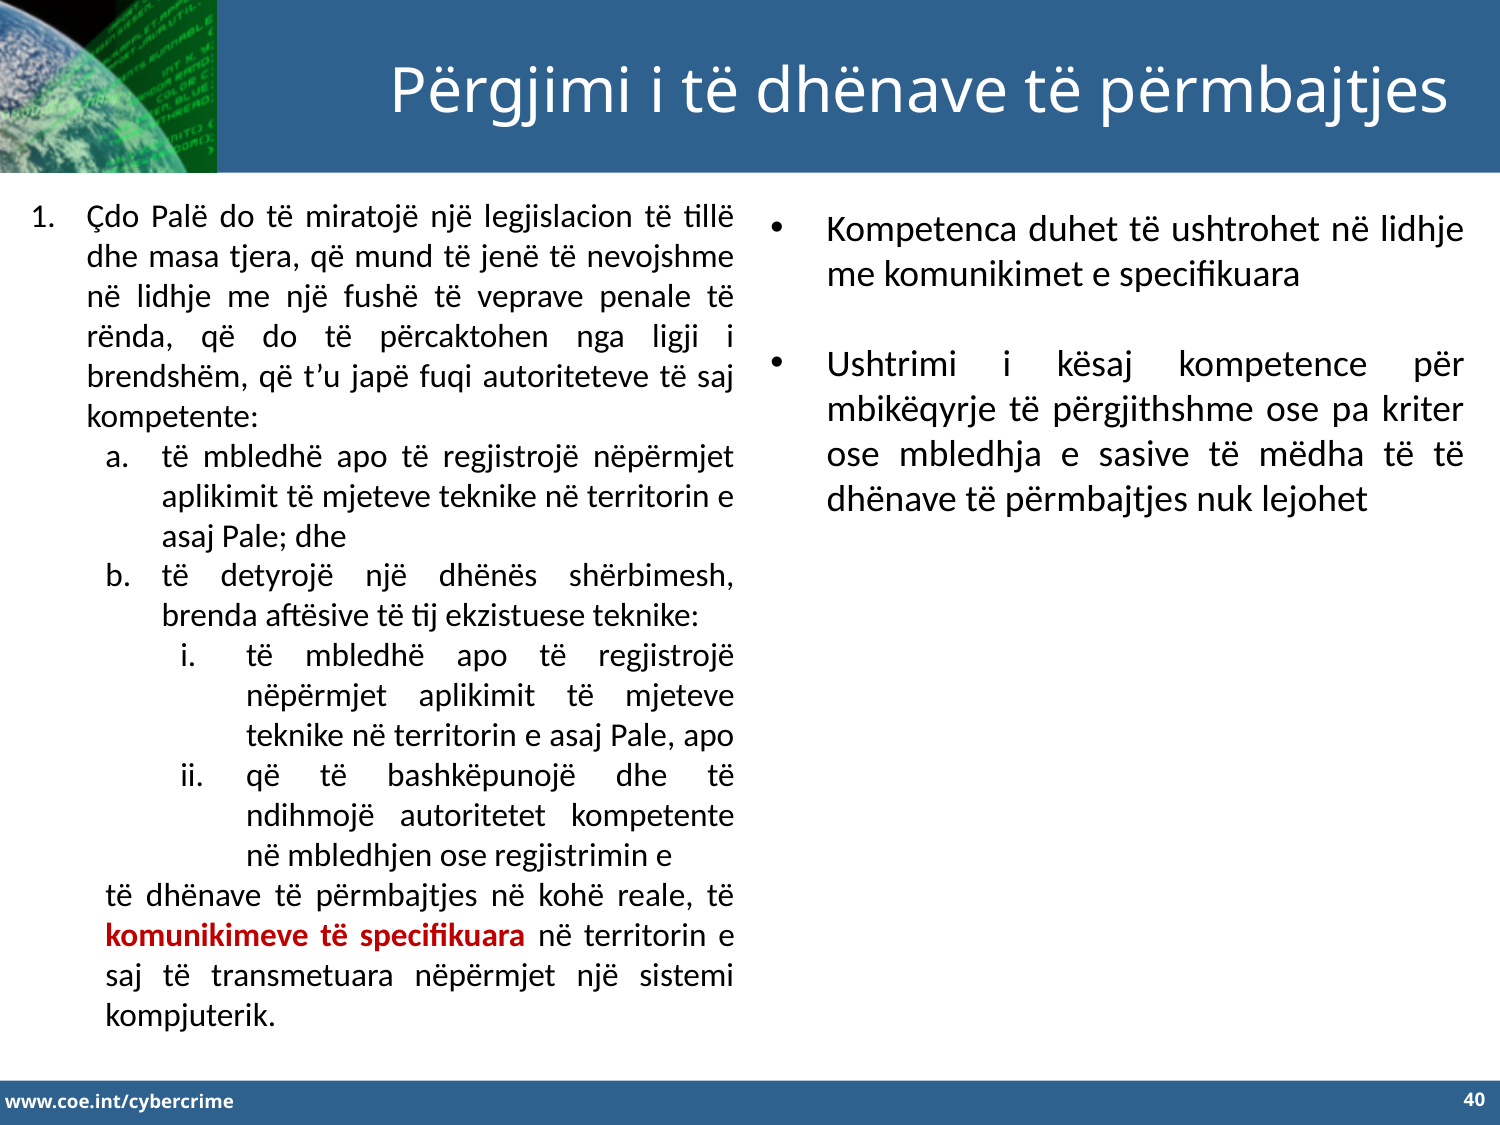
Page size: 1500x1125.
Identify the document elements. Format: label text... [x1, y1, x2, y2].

text_box Përgjimi i të dhënave të përmbajtjes [230, 42, 1483, 133]
text_box Çdo Palë do të miratojë një legjislacion të tillë dhe masa tjera, që mund të jenë të nevojshme në lidhje me një fushë të veprave penale të rënda, që do të përcaktohen nga ligji i brendshëm, që t’u japë fuqi autoriteteve të saj kompetente: të mbledhë apo të regjistrojë nëpërmjet aplikimit të mjeteve teknike në territorin e asaj Pale; dhe të detyrojë një dhënës shërbimesh, brenda aftësive të tij ekzistuese teknike: të mbledhë apo të regjistrojë nëpërmjet aplikimit të mjeteve teknike në territorin e asaj Pale, apo që të bashkëpunojë dhe të ndihmojë autoritetet kompetente në mbledhjen ose regjistrimin e të dhënave të përmbajtjes në kohë reale, të komunikimeve të specifikuara në territorin e saj të transmetuara nëpërmjet një sistemi kompjuterik. [15, 186, 750, 1041]
picture [0, 0, 217, 173]
text_box Kompetenca duhet të ushtrohet në lidhje me komunikimet e specifikuara Ushtrimi i kësaj kompetence për mbikëqyrje të përgjithshme ose pa kriter ose mbledhja e sasive të mëdha të të dhënave të përmbajtjes nuk lejohet [755, 196, 1480, 526]
